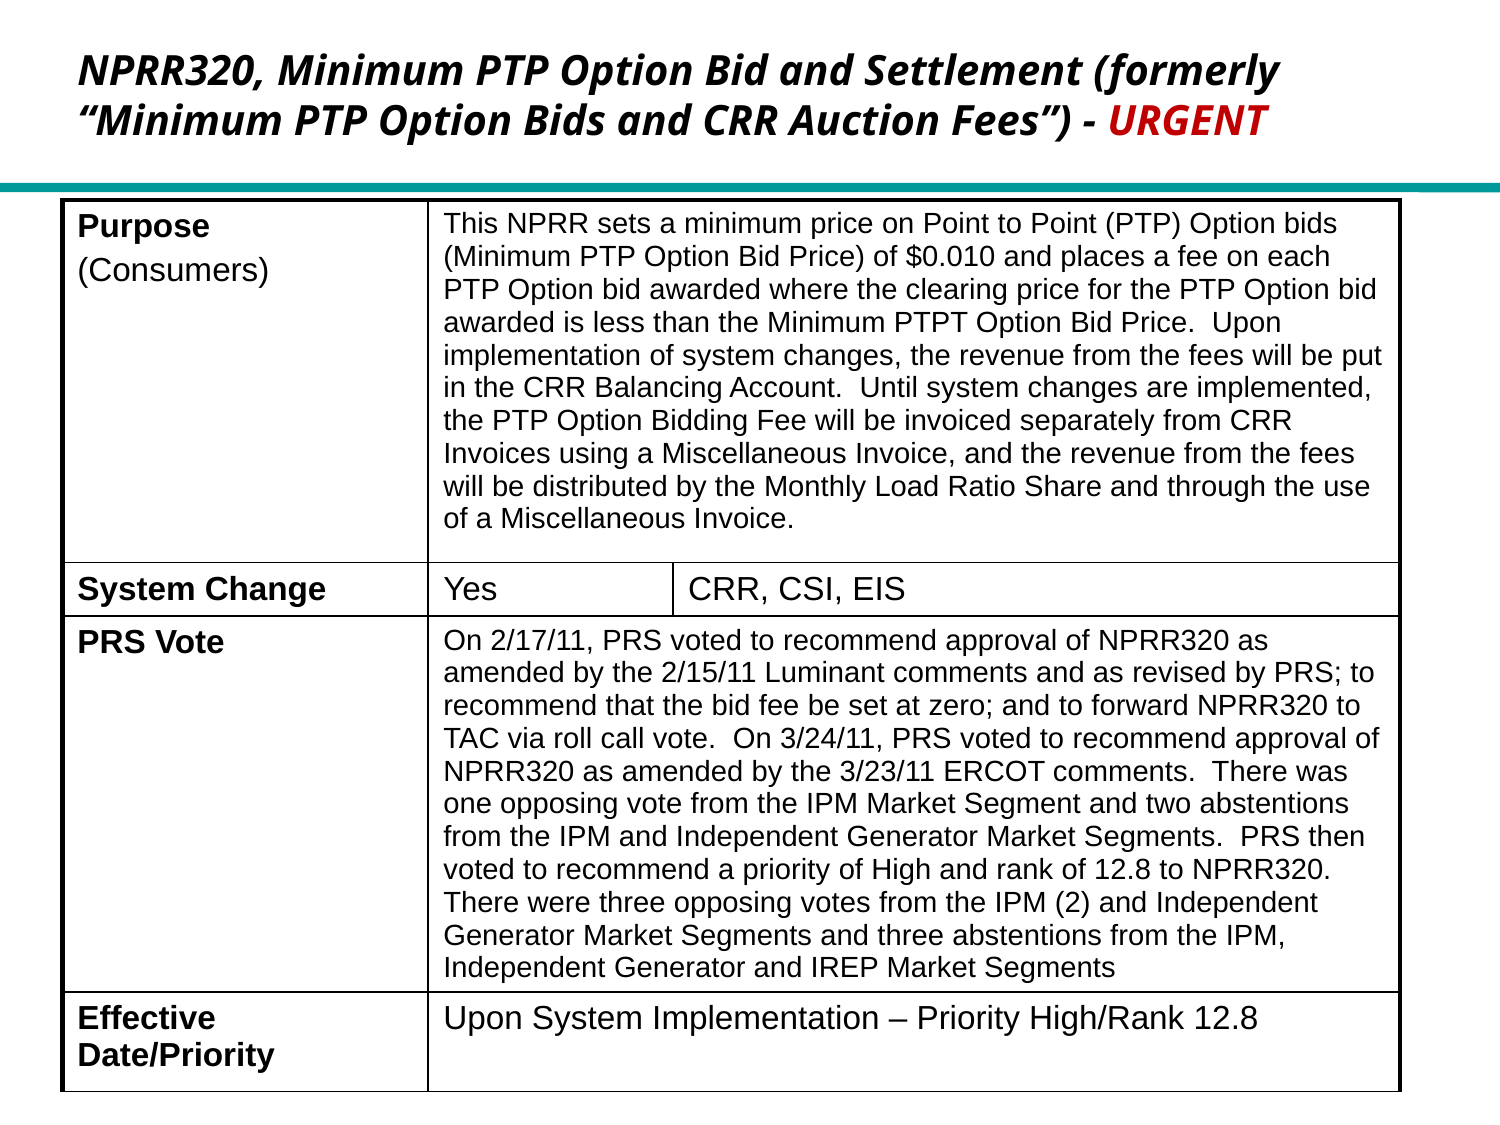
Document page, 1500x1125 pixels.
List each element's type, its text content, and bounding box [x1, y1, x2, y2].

table_cell PRS Vote [65, 617, 427, 991]
table_cell System Change [65, 563, 427, 615]
table_cell Effective Date/Priority [65, 993, 427, 1091]
table_cell On 2/17/11, PRS voted to recommend approval of NPRR320 as amended by the 2/15/11 Luminant comments and as revised by PRS; to recommend that the bid fee be set at zero; and to forward NPRR320 to TAC via roll call vote. On 3/24/11, PRS voted to recommend approval of NPRR320 as amended by the 3/23/11 ERCOT comments. There was one opposing vote from the IPM Market Segment and two abstentions from the IPM and Independent Generator Market Segments. PRS then voted to recommend a priority of High and rank of 12.8 to NPRR320. There were three opposing votes from the IPM (2) and Independent Generator Market Segments and three abstentions from the IPM, Independent Generator and IREP Market Segments [429, 617, 1398, 991]
table_cell Yes [429, 563, 672, 615]
table_header This NPRR sets a minimum price on Point to Point (PTP) Option bids (Minimum PTP Option Bid Price) of $0.010 and places a fee on each PTP Option bid awarded where the clearing price for the PTP Option bid awarded is less than the Minimum PTPT Option Bid Price. Upon implementation of system changes, the revenue from the fees will be put in the CRR Balancing Account. Until system changes are implemented, the PTP Option Bidding Fee will be invoiced separately from CRR Invoices using a Miscellaneous Invoice, and the revenue from the fees will be distributed by the Monthly Load Ratio Share and through the use of a Miscellaneous Invoice. [429, 202, 1398, 562]
table_header Purpose (Consumers) [65, 202, 427, 562]
title NPRR320, Minimum PTP Option Bid and Settlement (formerly “Minimum PTP Option Bids and CRR Auction Fees”) - Urgent [62, 37, 1500, 151]
table_cell Upon System Implementation – Priority High/Rank 12.8 [429, 993, 1398, 1091]
table_cell CRR, CSI, EIS [674, 563, 1398, 615]
